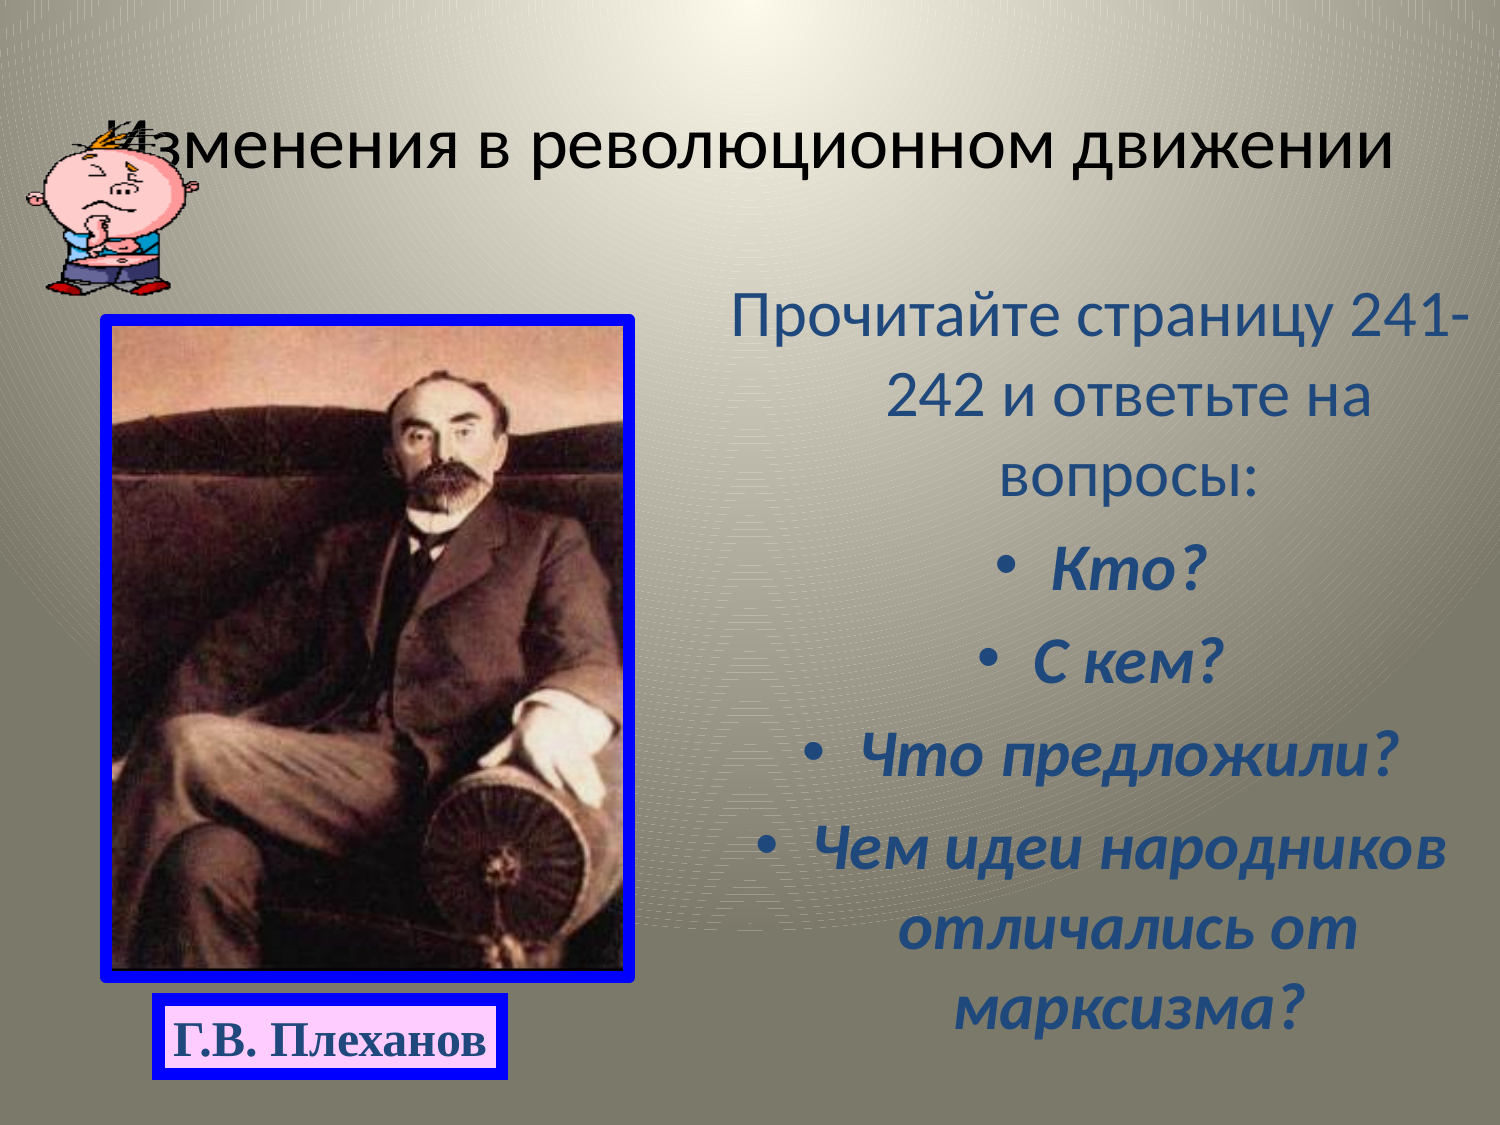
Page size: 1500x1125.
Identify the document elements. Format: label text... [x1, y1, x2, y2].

title Изменения в революционном движении [75, 45, 1425, 233]
picture [0, 89, 237, 299]
text_box Г.В. Плеханов [158, 999, 503, 1075]
list Прочитайте страницу 241-242 и ответьте на вопросы: Кто? С кем? Что предложили? Чем идеи народников отличались от марксизма? [702, 262, 1500, 1094]
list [111, 325, 624, 971]
